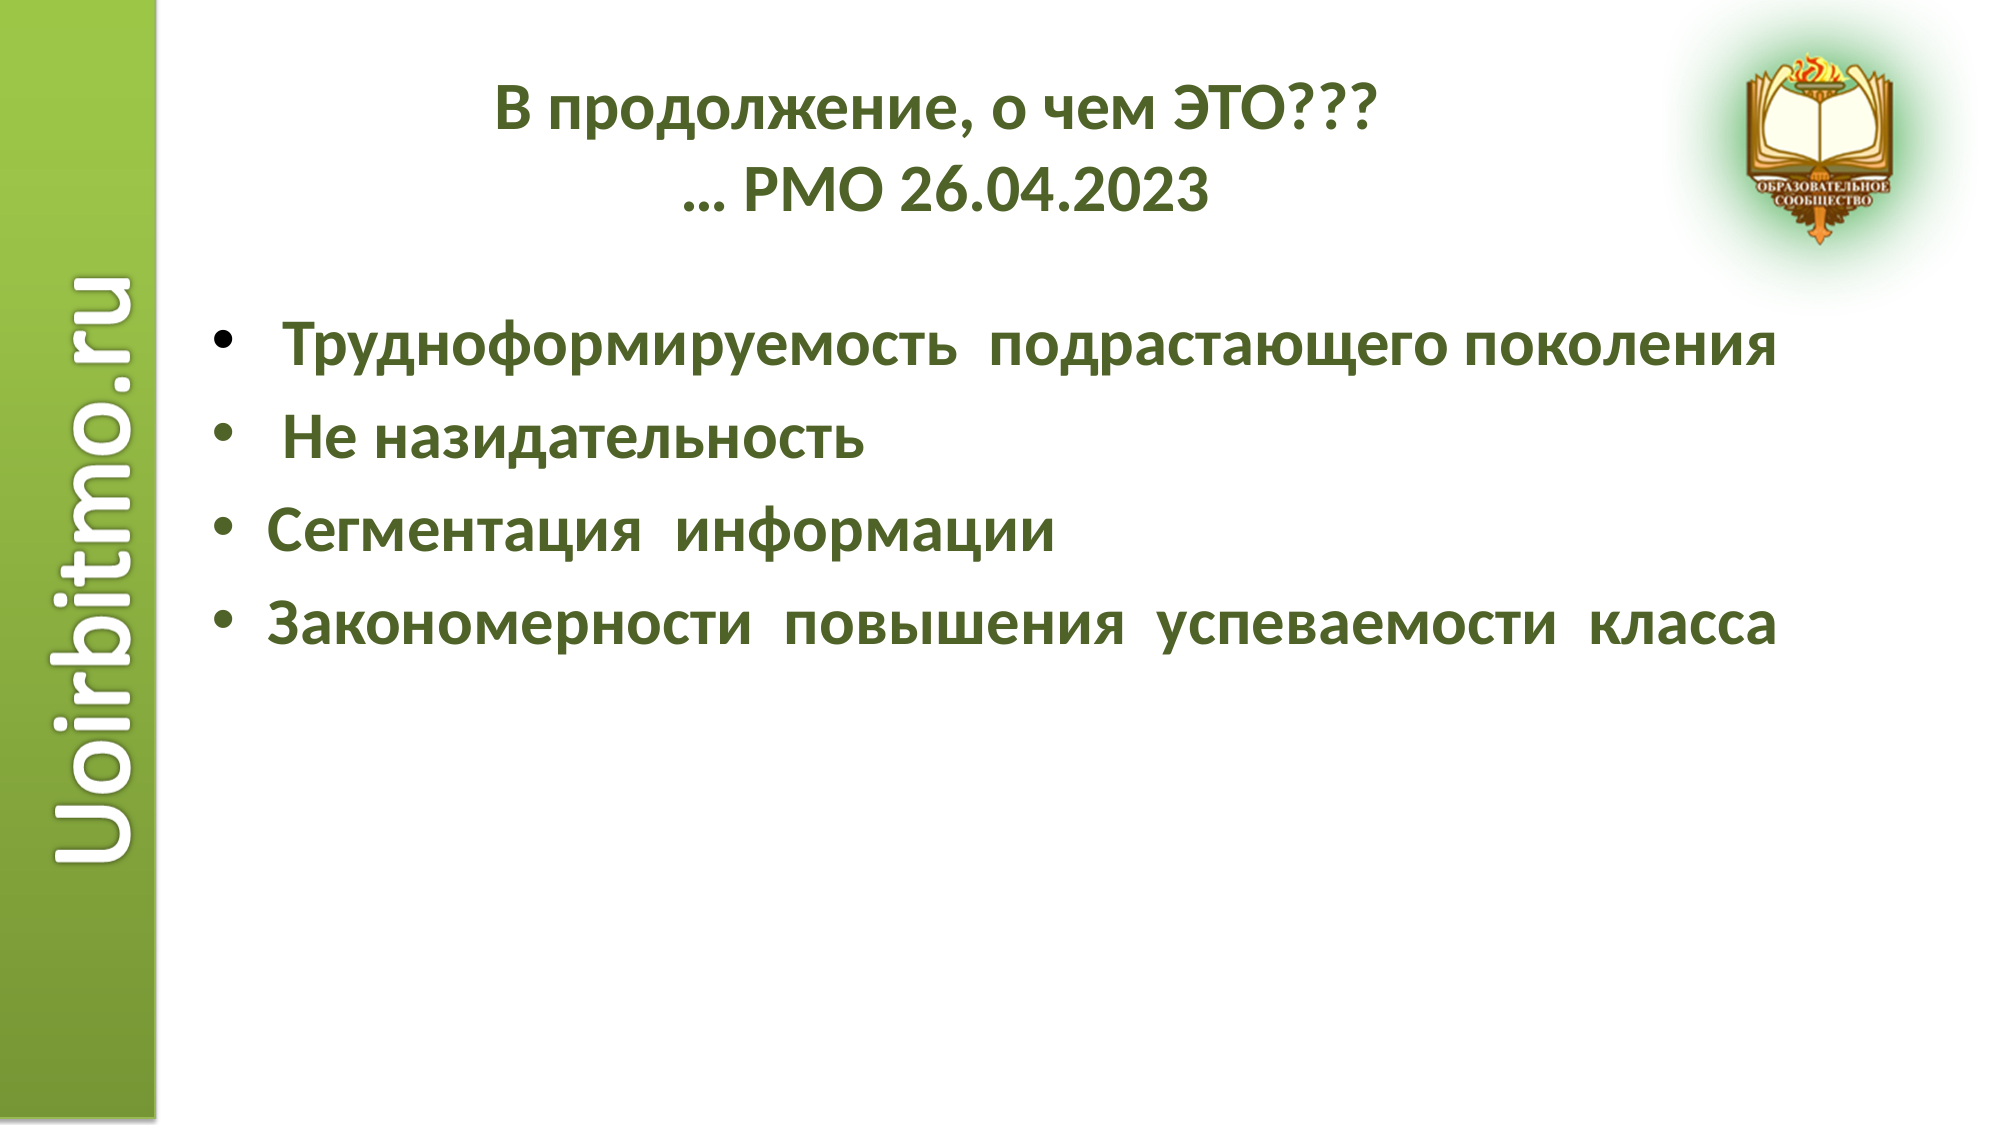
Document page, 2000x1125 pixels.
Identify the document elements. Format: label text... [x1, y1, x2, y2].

list Трудноформируемость подрастающего поколения Не назидательность Сегментация информации Закономерности повышения успеваемости класса [196, 290, 1900, 1005]
title В продолжение, о чем ЭТО??? … РМО 26.04.2023 [184, 54, 1721, 233]
picture [0, 0, 2000, 1125]
